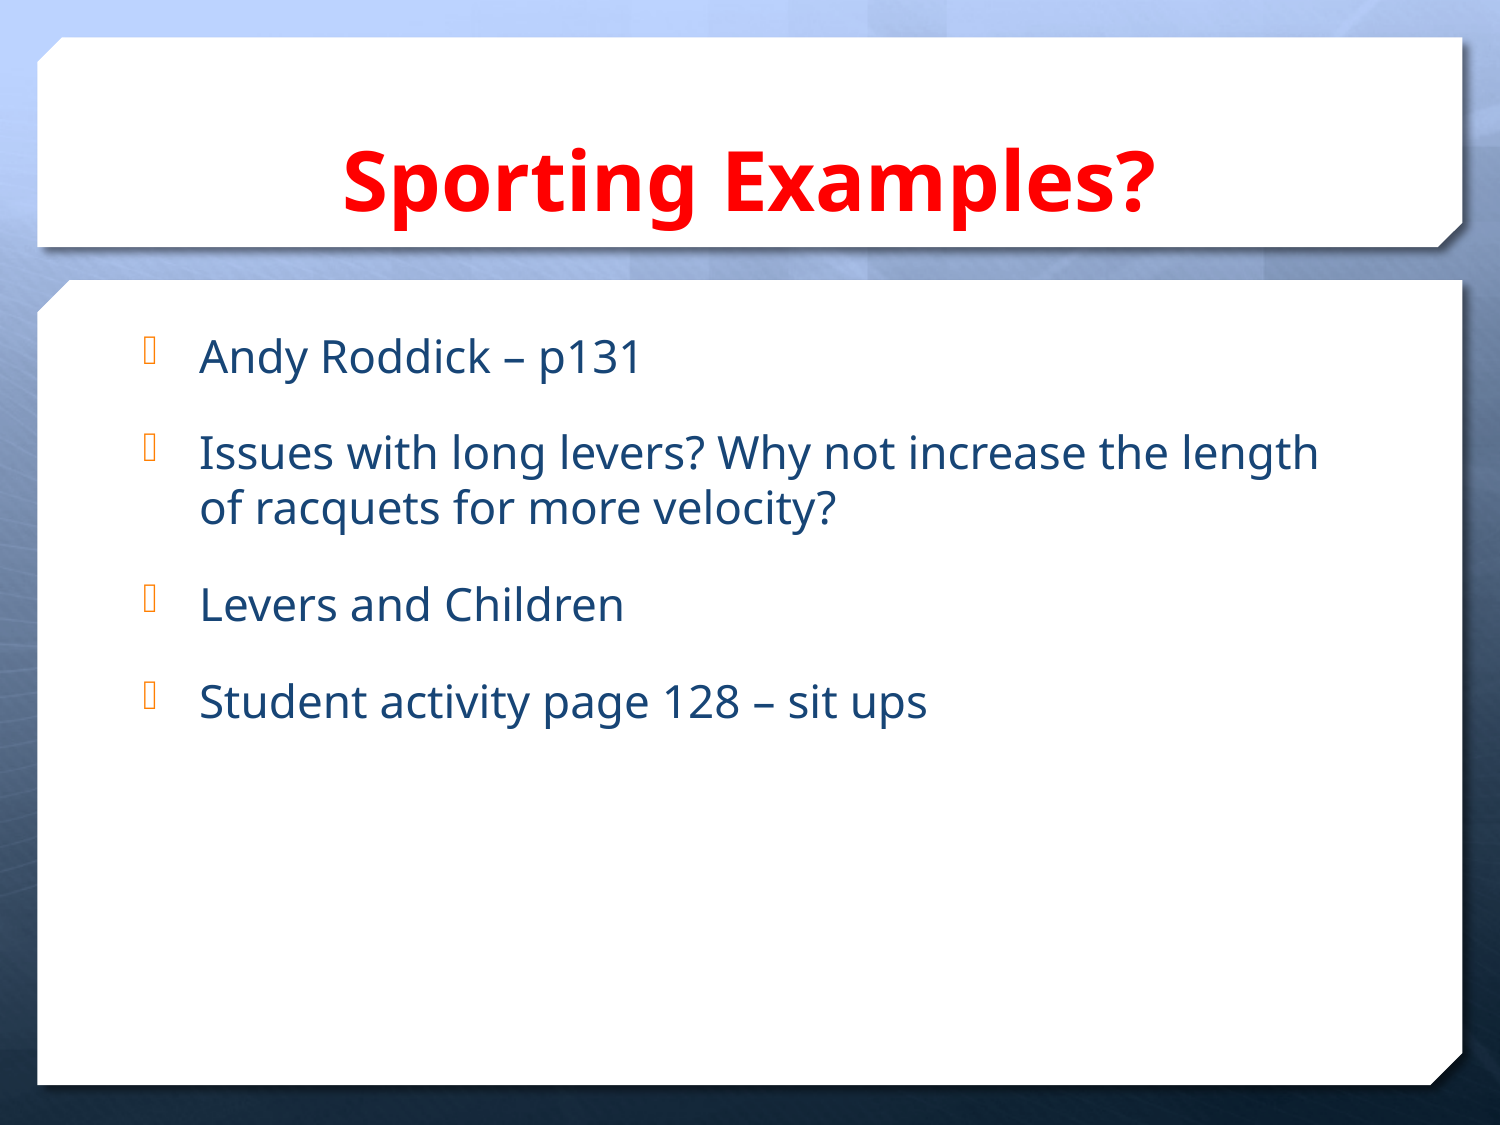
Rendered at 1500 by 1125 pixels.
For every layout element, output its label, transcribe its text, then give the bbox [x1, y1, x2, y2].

title Sporting Examples? [127, 48, 1372, 236]
list Andy Roddick – p131 Issues with long levers? Why not increase the length of racquets for more velocity? Levers and Children Student activity page 128 – sit ups [127, 319, 1372, 978]
